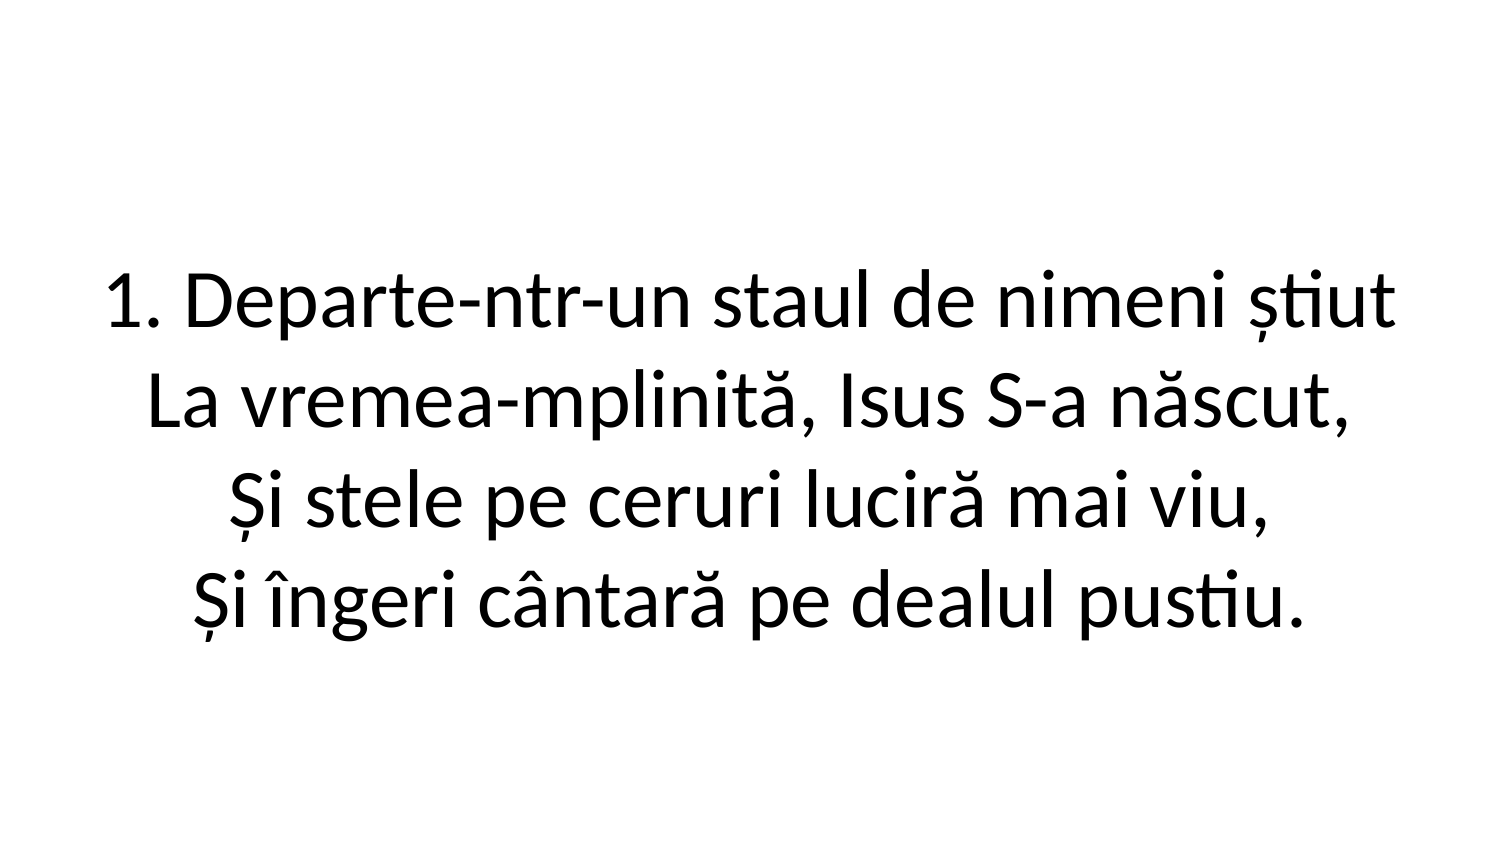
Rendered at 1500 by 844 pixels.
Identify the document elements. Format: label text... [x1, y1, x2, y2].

text_box 1. Departe-ntr-un staul de nimeni știut La vremea-mplinită, Isus S-a născut, Și stele pe ceruri luciră mai viu, Și îngeri cântară pe dealul pustiu. [86, 192, 1414, 652]
